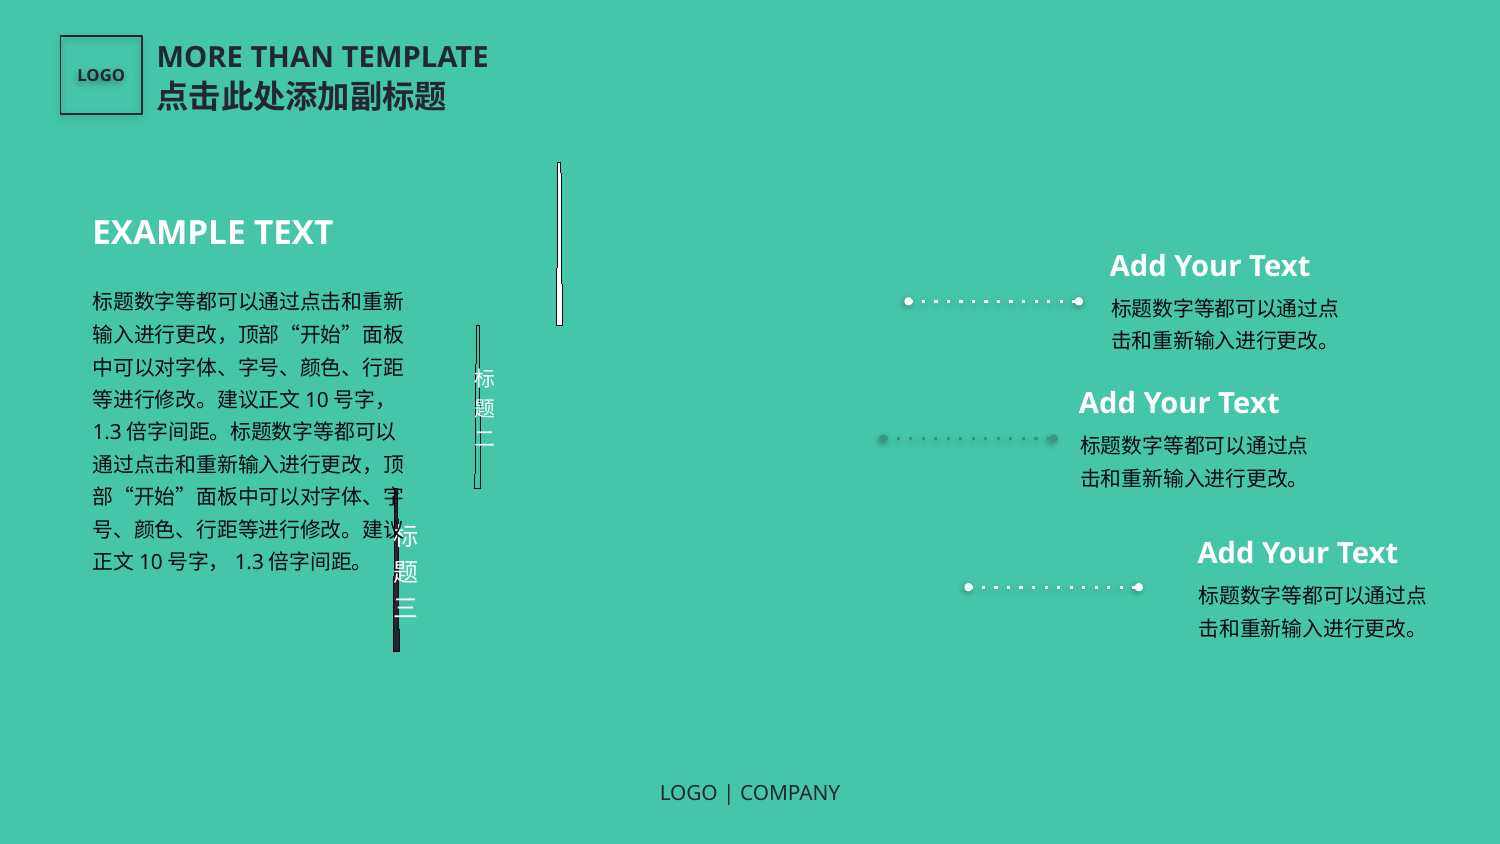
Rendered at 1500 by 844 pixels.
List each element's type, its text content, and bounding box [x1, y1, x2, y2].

text_box 标题数字等都可以通过点击和重新输入进行更改。 [1183, 567, 1454, 648]
text_box MORE THAN TEMPLATE 点击此处添加副标题 [141, 27, 514, 123]
text_box Add Your Text [1182, 526, 1414, 577]
text_box LOGO [60, 35, 143, 115]
text_box 标题数字等都可以通过点击和重新输入进行更改，顶部“开始”面板中可以对字体、字号、颜色、行距等进行修改。建议正文10号字，1.3倍字间距。标题数字等都可以通过点击和重新输入进行更改，顶部“开始”面板中可以对字体、字号、颜色、行距等进行修改。建议正文10号字，1.3倍字间距。 [77, 274, 421, 581]
text_box 标题数字等都可以通过点击和重新输入进行更改。 [1096, 280, 1367, 361]
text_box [438, 185, 977, 676]
text_box EXAMPLE TEXT [77, 183, 367, 259]
text_box 标题数字等都可以通过点击和重新输入进行更改。 [1065, 417, 1336, 498]
text_box Add Your Text [1095, 239, 1326, 290]
text_box Add Your Text [1064, 376, 1295, 427]
text_box LOGO | COMPANY [588, 777, 912, 812]
